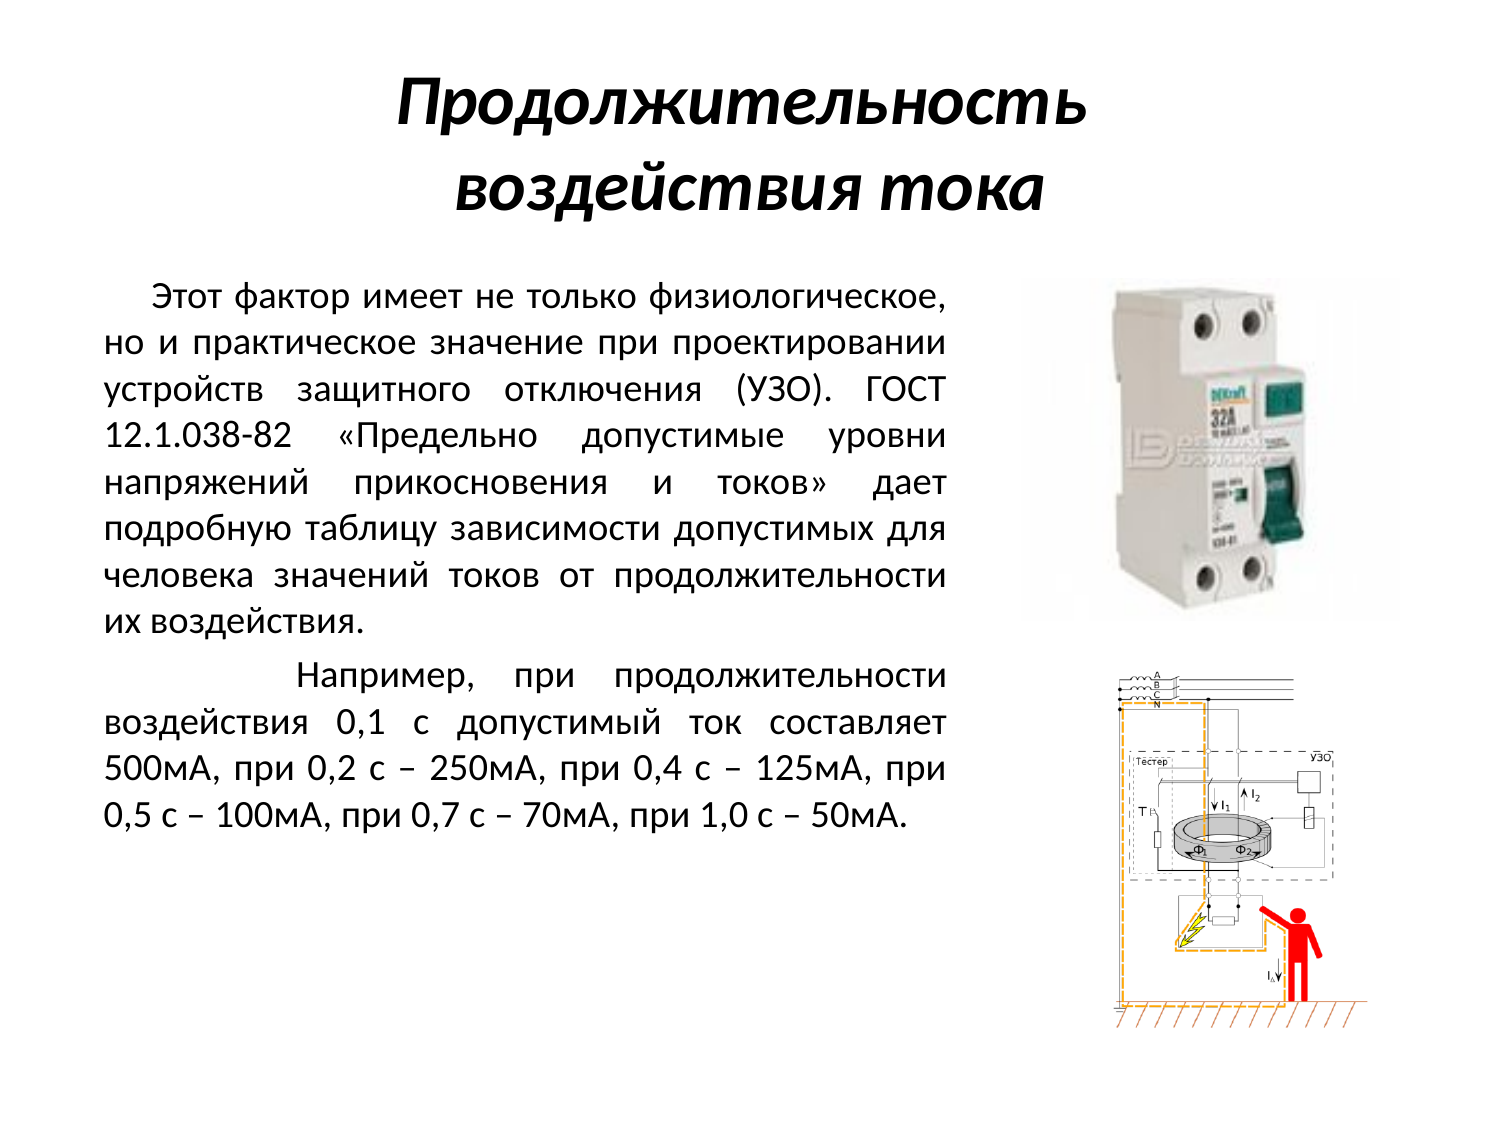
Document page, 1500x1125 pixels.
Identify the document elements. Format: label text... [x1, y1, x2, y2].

picture [1021, 278, 1401, 622]
title Продолжительность воздействия тока [75, 45, 1425, 233]
list Этот фактор имеет не только физиологическое, но и практическое значение при проектировании устройств защитного отключения (УЗО). ГОСТ 12.1.038-82 «Предельно допустимые уровни напряжений прикосновения и токов» дает подробную таблицу зависимости допустимых для человека значений токов от продолжительности их воздействия. Например, при продолжительности воздействия 0,1 с допустимый ток составляет 500мА, при 0,2 с – 250мА, при 0,4 с – 125мА, при 0,5 с – 100мА, при 0,7 с – 70мА, при 1,0 с – 50мА. [88, 262, 963, 858]
picture [1104, 668, 1377, 1037]
